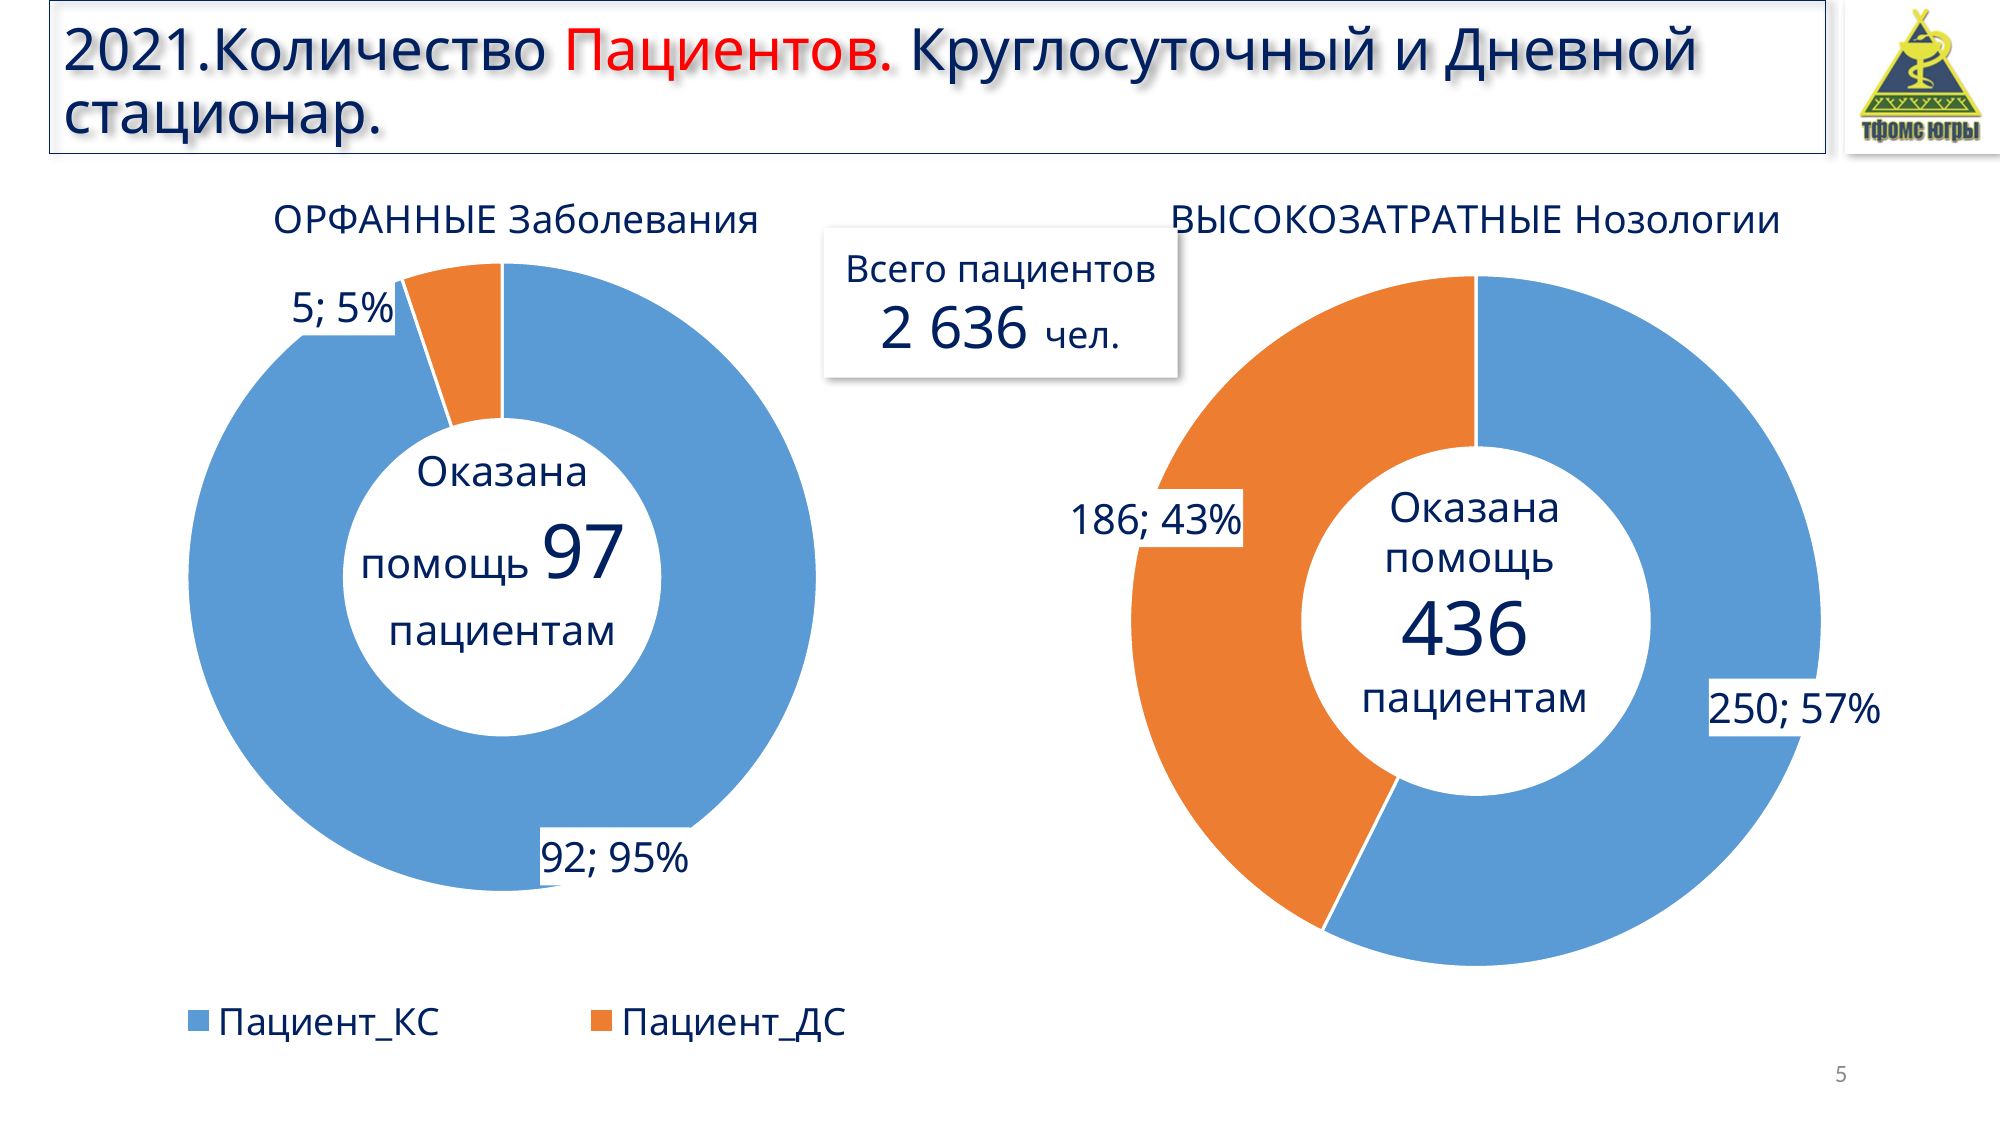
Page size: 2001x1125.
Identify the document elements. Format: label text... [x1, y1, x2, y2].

chart [48, 153, 985, 1064]
picture [1845, 0, 2000, 154]
text_box Всего пациентов 2 636 чел. [985, 227, 1004, 379]
slide_number 5 [1412, 1064, 1863, 1103]
title 2021.Количество Пациентов. Круглосуточный и Дневной стационар. [49, 0, 1826, 154]
chart [1004, 153, 1947, 1064]
